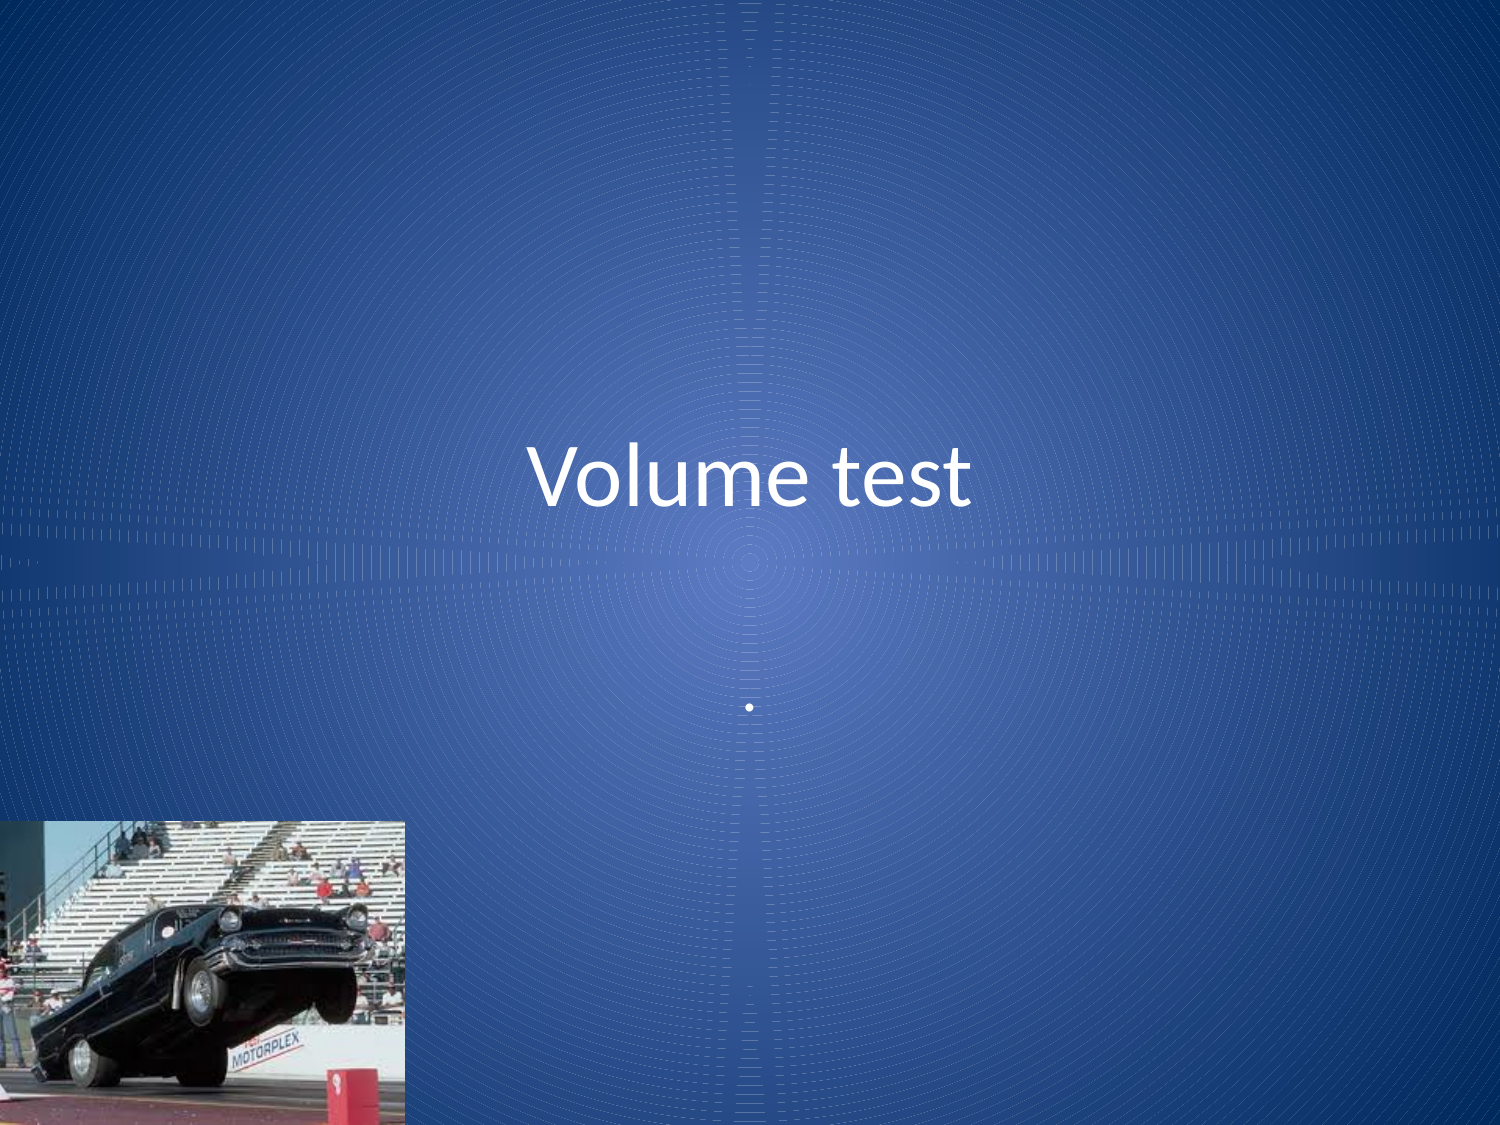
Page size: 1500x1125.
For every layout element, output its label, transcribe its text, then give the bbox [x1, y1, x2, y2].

subtitle . [225, 637, 1275, 925]
title Volume test [112, 349, 1388, 591]
picture [0, 821, 405, 1125]
